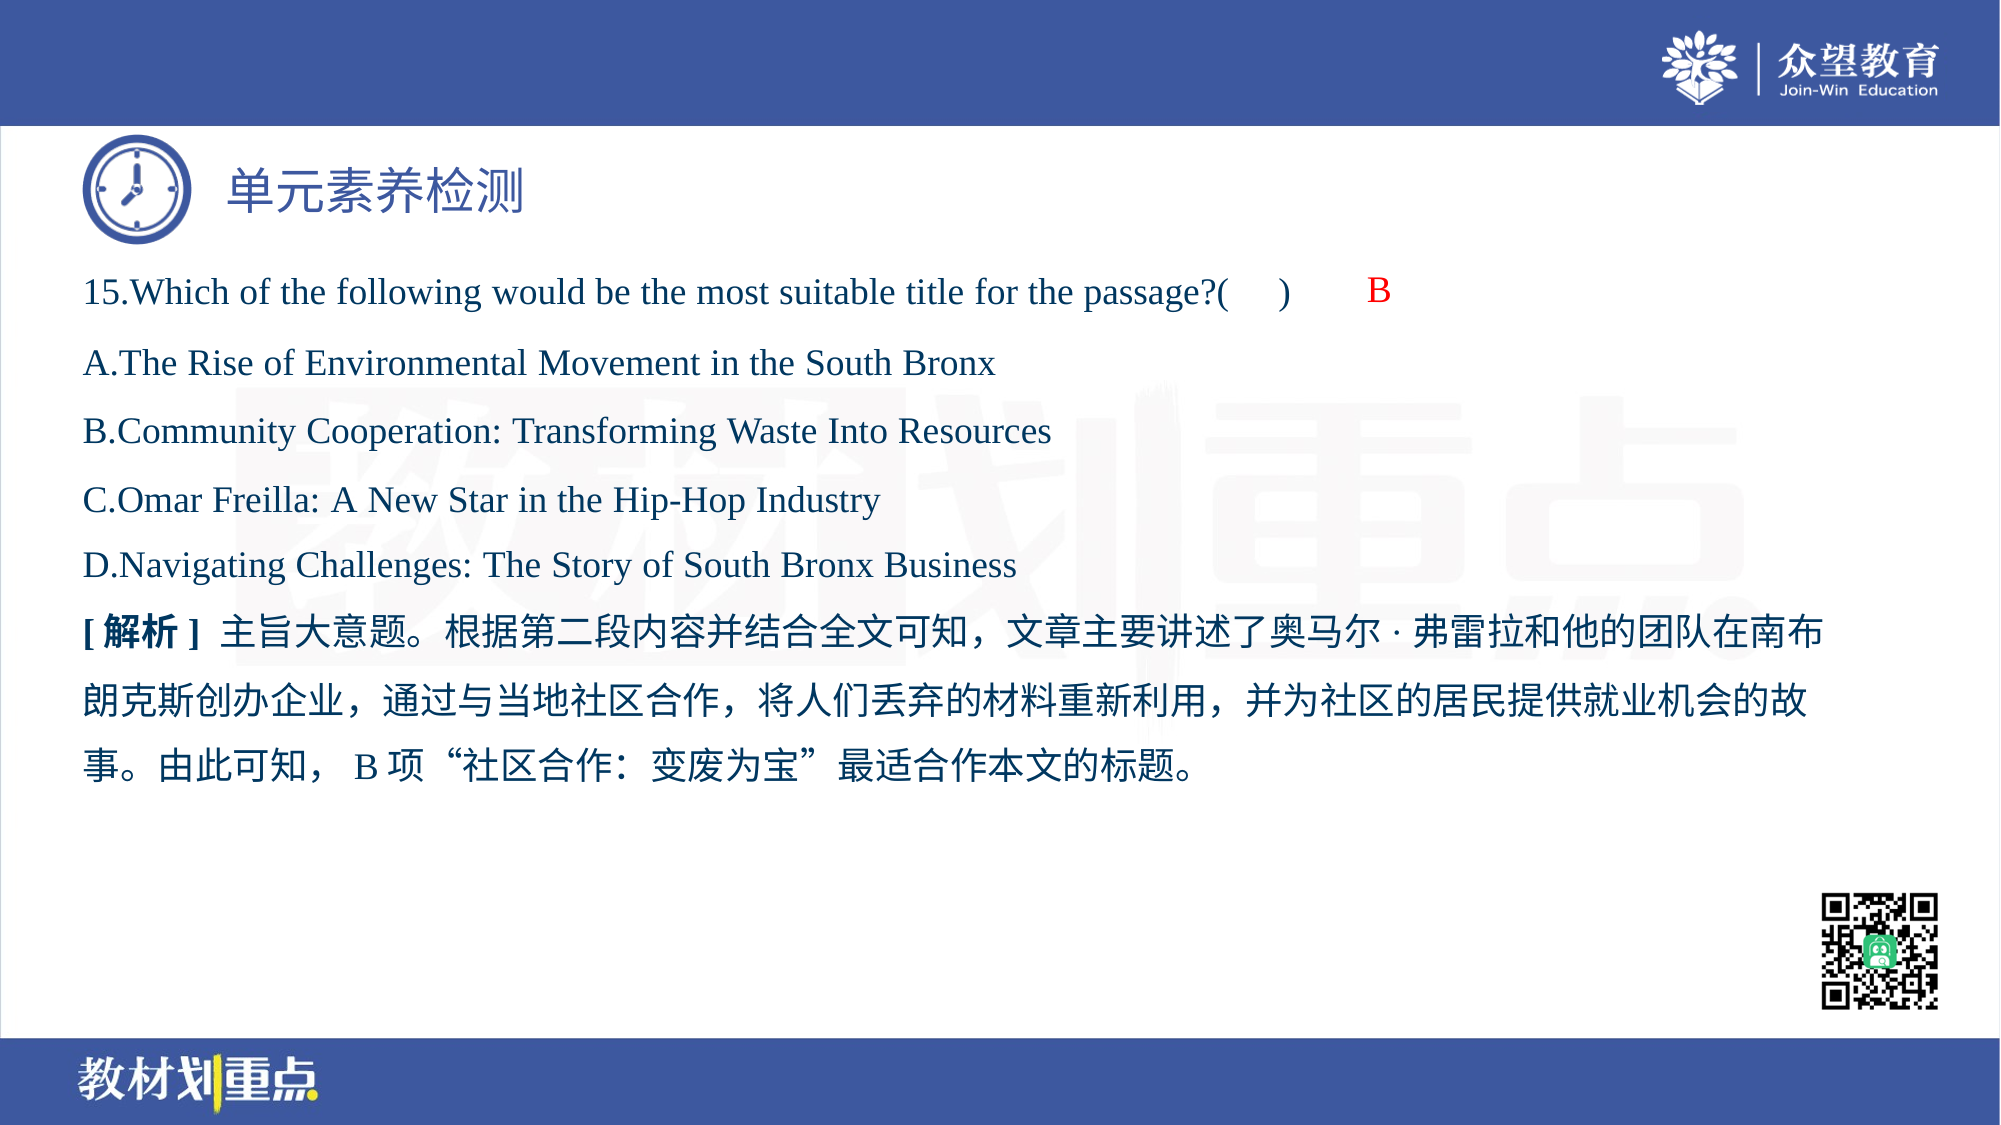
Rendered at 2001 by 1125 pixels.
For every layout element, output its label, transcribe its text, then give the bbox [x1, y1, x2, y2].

text_box 15.Which of the following would be the most suitable title for the passage?( ) [82, 247, 1817, 306]
text_box A.The Rise of Environmental Movement in the South Bronx B.Community Cooperation: Transforming Waste Into Resources C.Omar Freilla: A New Star in the Hip-Hop Industry D.Navigating Challenges: The Story of South Bronx Business [82, 313, 1817, 578]
text_box [解析] 主旨大意题。根据第二段内容并结合全文可知，文章主要讲述了奥马尔·弗雷拉和他的团队在南布 朗克斯创办企业，通过与当地社区合作，将人们丢弃的材料重新利用，并为社区的居民提供就业机会的故 事。由此可知，B项“社区合作：变废为宝”最适合作本文的标题。 [82, 584, 1817, 781]
picture [0, 0, 2000, 1125]
text_box B [1353, 245, 1406, 304]
